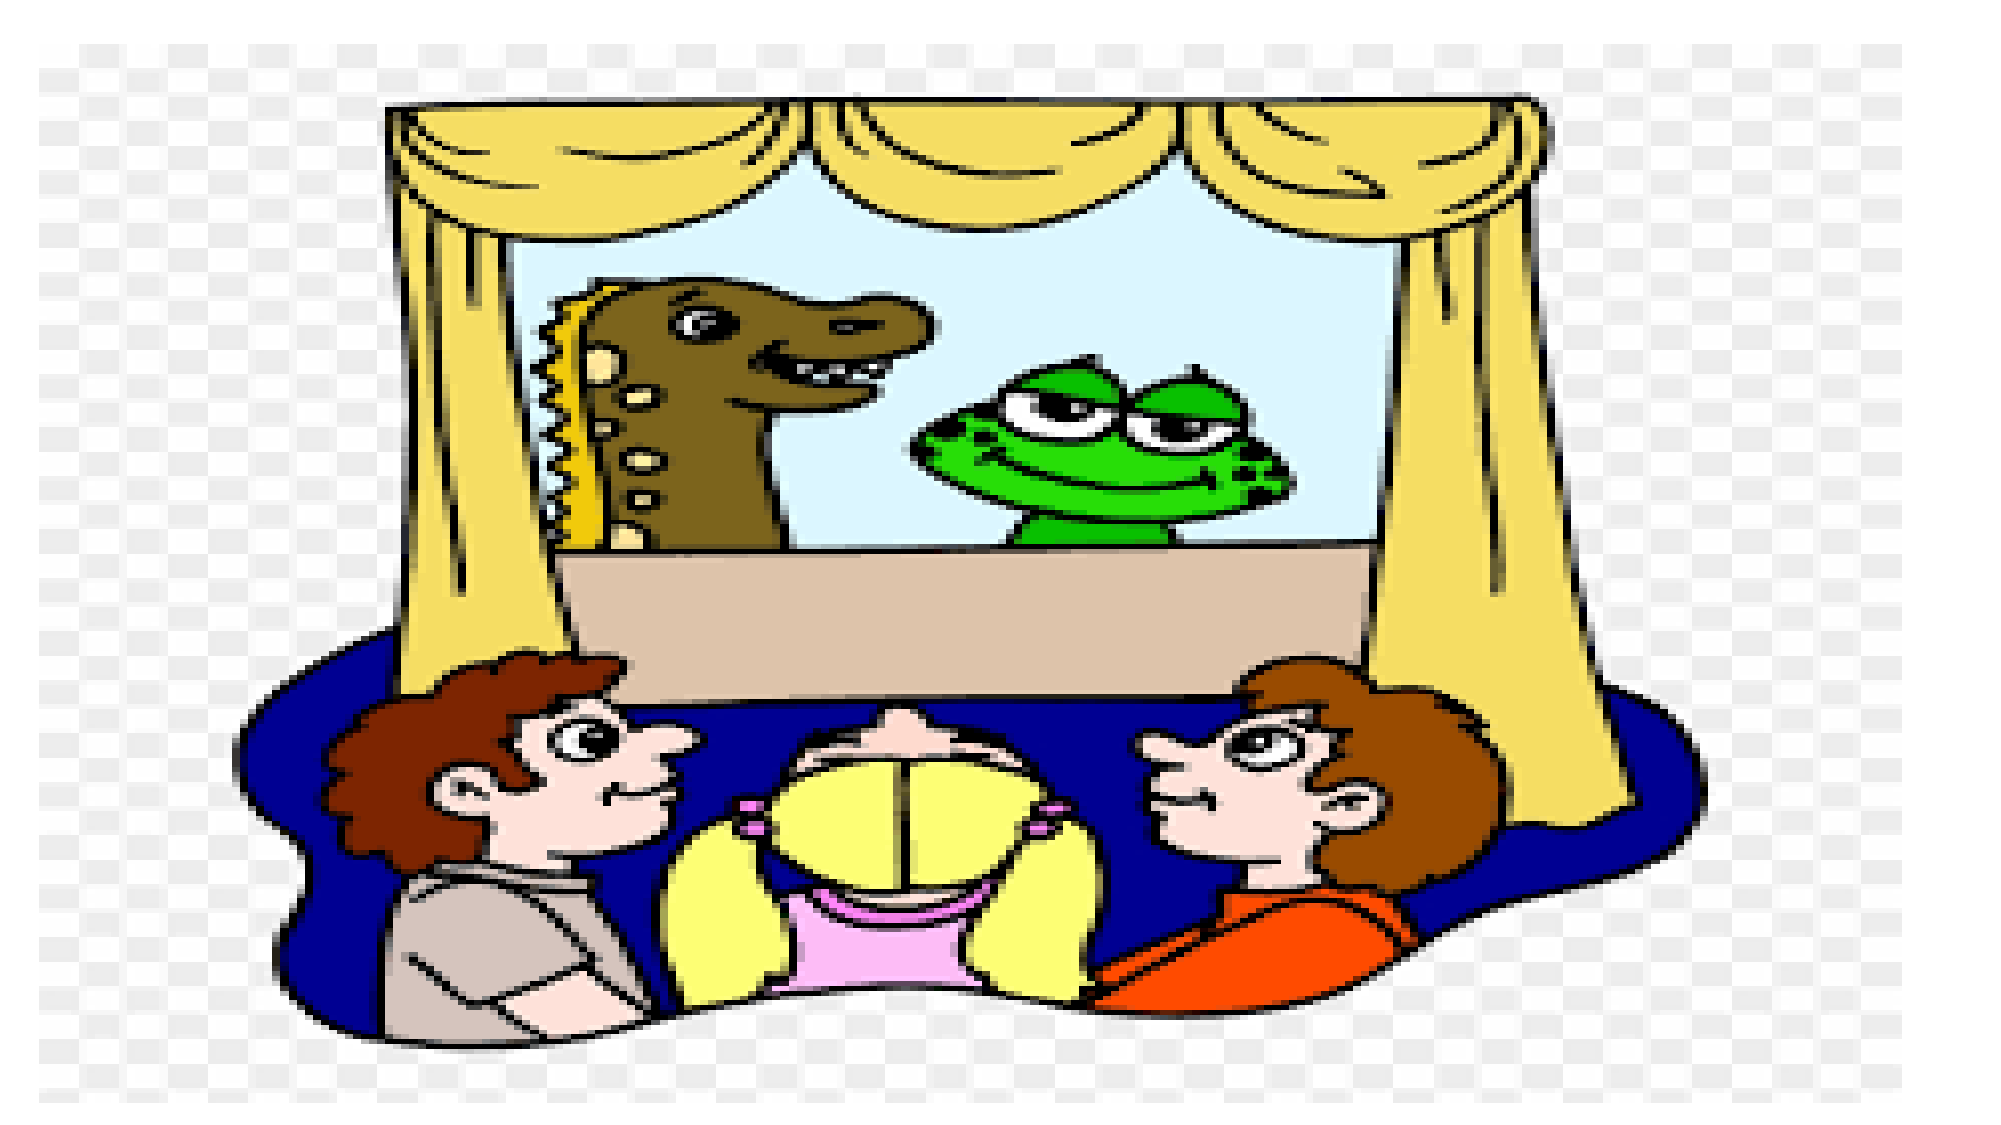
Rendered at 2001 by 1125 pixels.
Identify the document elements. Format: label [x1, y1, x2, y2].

picture [39, 44, 1902, 1103]
